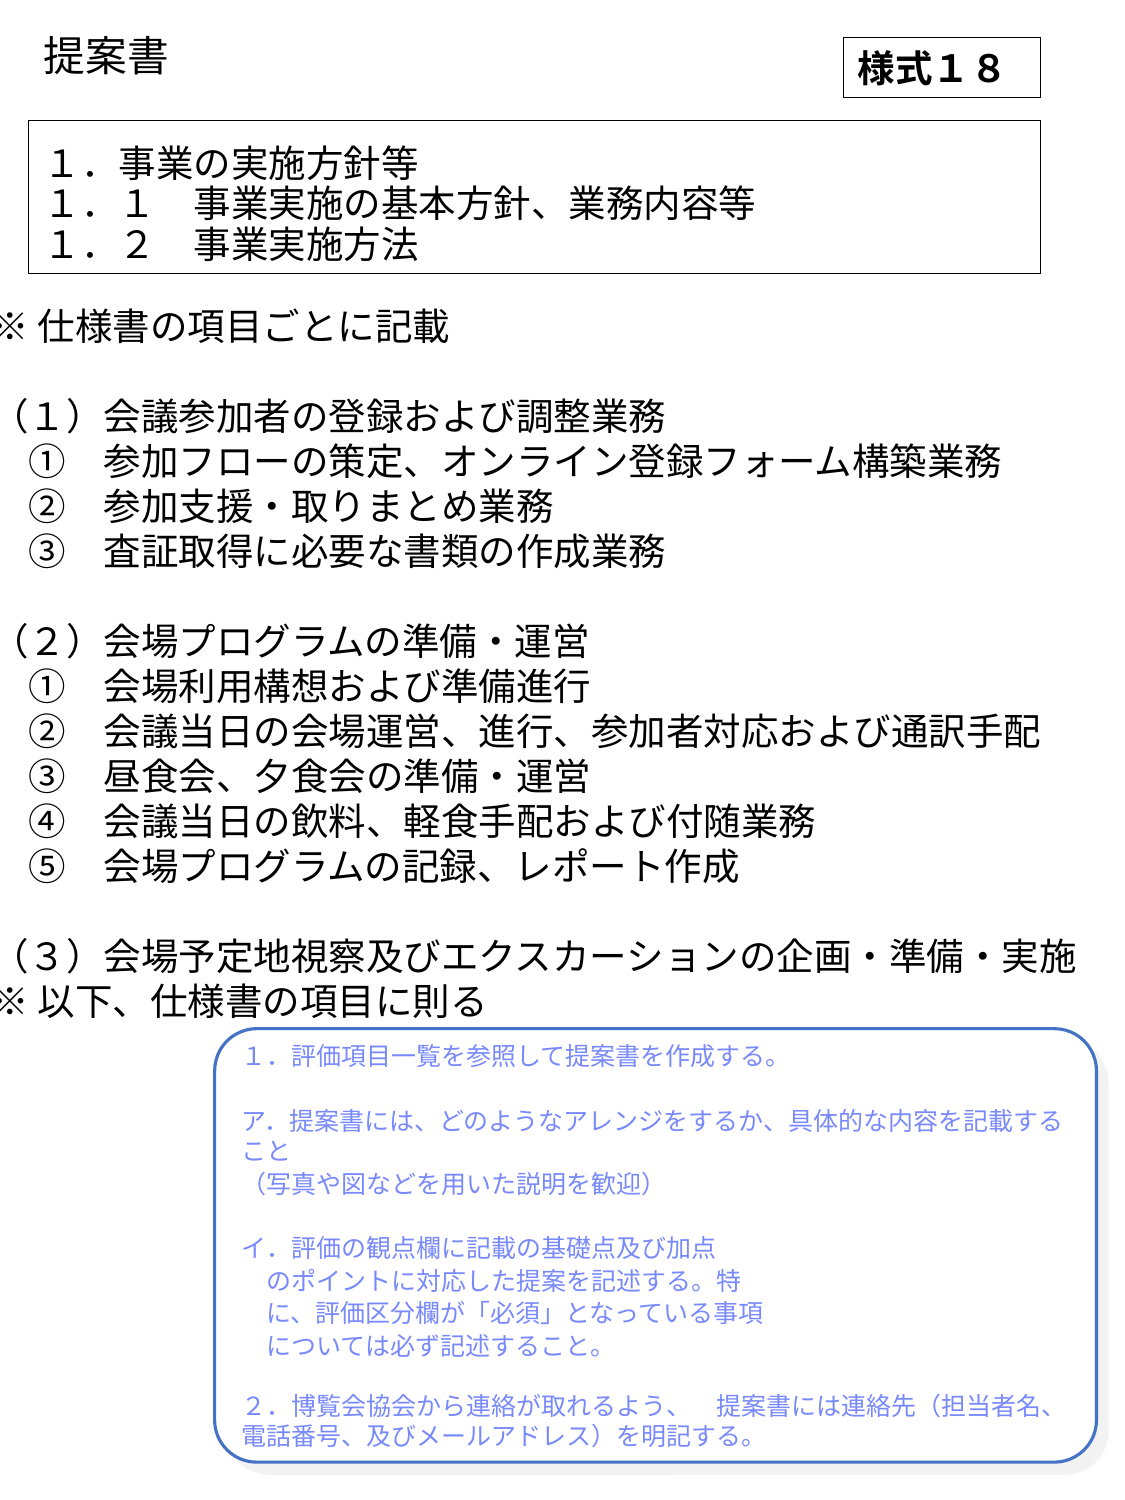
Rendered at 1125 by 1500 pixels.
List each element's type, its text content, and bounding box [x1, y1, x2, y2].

text_box 提案書 [29, 22, 185, 87]
text_box １．事業の実施方針等 １．１ 事業実施の基本方針、業務内容等 １．２ 事業実施方法 [28, 120, 1041, 274]
text_box ※仕様書の項目ごとに記載 （１）会議参加者の登録および調整業務 ① 参加フローの策定、オンライン登録フォーム構築業務 ② 参加支援・取りまとめ業務 ③ 査証取得に必要な書類の作成業務 （２）会場プログラムの準備・運営 ① 会場利用構想および準備進行 ② 会議当日の会場運営、進行、参加者対応および通訳手配 ③ 昼食会、夕食会の準備・運営 ④ 会議当日の飲料、軽食手配および付随業務 ⑤ 会場プログラムの記録、レポート作成 （３）会場予定地視察及びエクスカーションの企画・準備・実施 ※以下、仕様書の項目に則る [0, 295, 1092, 1031]
text_box １．評価項目一覧を参照して提案書を作成する。 ア．提案書には、どのようなアレンジをするか、具体的な内容を記載すること （写真や図などを用いた説明を歓迎） イ．評価の観点欄に記載の基礎点及び加点 のポイントに対応した提案を記述する。特 に、評価区分欄が「必須」となっている事項 については必ず記述すること。 ２．博覧会協会から連絡が取れるよう、 提案書には連絡先（担当者名、電話番号、及びメールアドレス）を明記する。 [214, 1028, 1097, 1463]
text_box 様式１８ [843, 37, 1041, 98]
